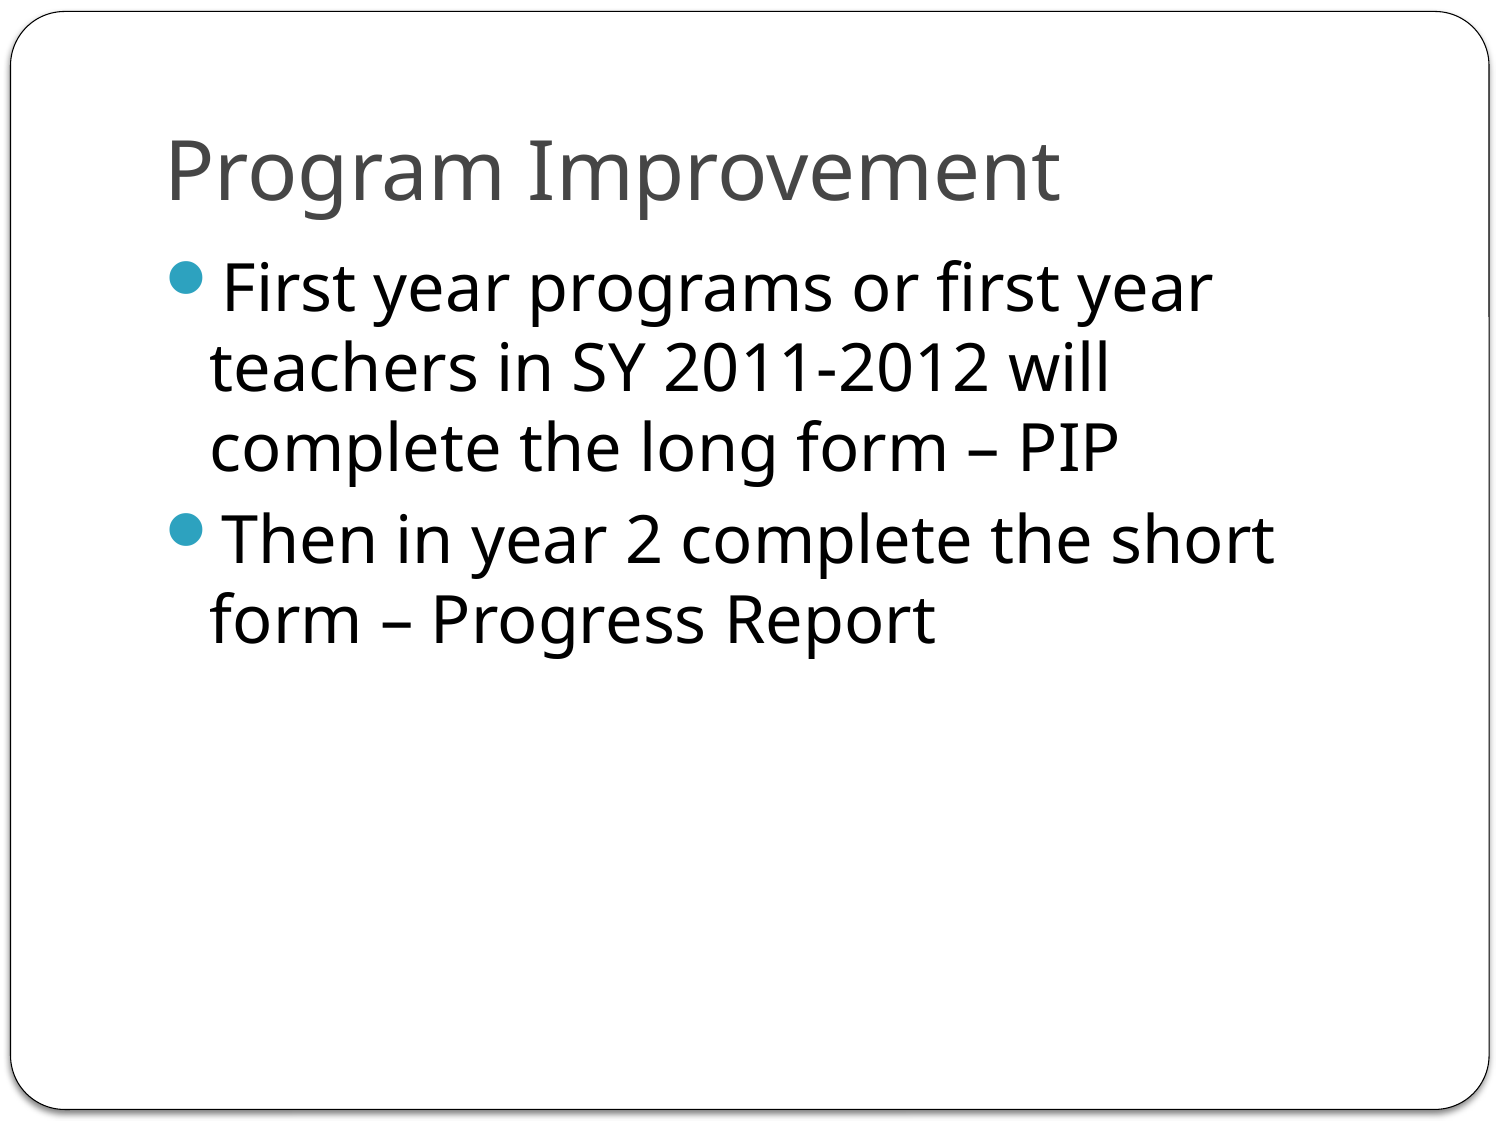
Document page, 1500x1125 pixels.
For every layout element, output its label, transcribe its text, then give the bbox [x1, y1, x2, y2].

title Program Improvement [150, 45, 1425, 233]
list First year programs or first year teachers in SY 2011-2012 will complete the long form – PIP Then in year 2 complete the short form – Progress Report [150, 237, 1425, 988]
